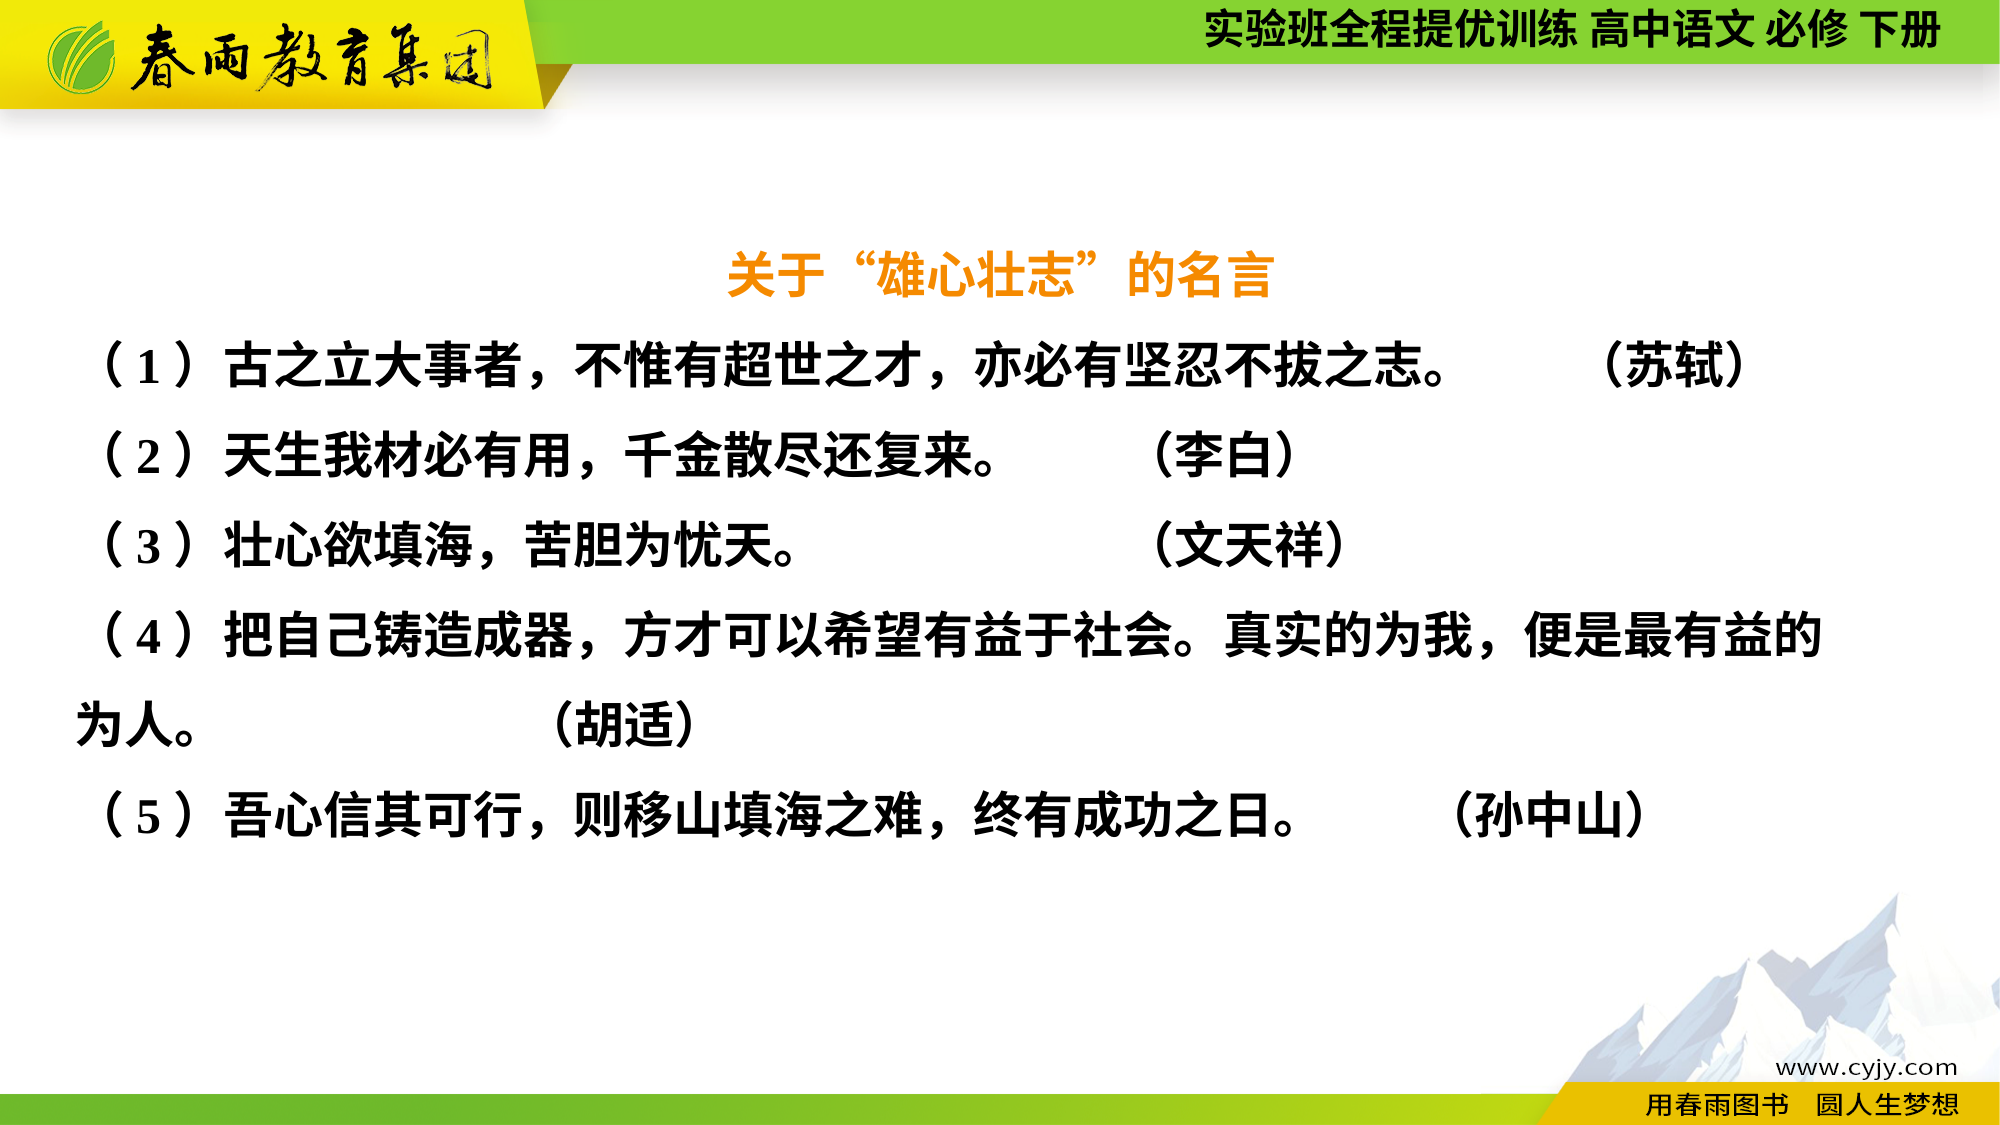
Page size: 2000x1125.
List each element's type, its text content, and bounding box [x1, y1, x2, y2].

picture [0, 0, 2000, 1125]
list 关于“雄心壮志”的名言 （1）古之立大事者，不惟有超世之才，亦必有坚忍不拔之志。 （苏轼） （2）天生我材必有用，千金散尽还复来。 （李白） （3）壮心欲填海，苦胆为忧天。 （文天祥） （4）把自己铸造成器，方才可以希望有益于社会。真实的为我，便是最有益的 为人。 （胡适） （5）吾心信其可行，则移山填海之难，终有成功之日。 （孙中山） [59, 206, 1944, 858]
